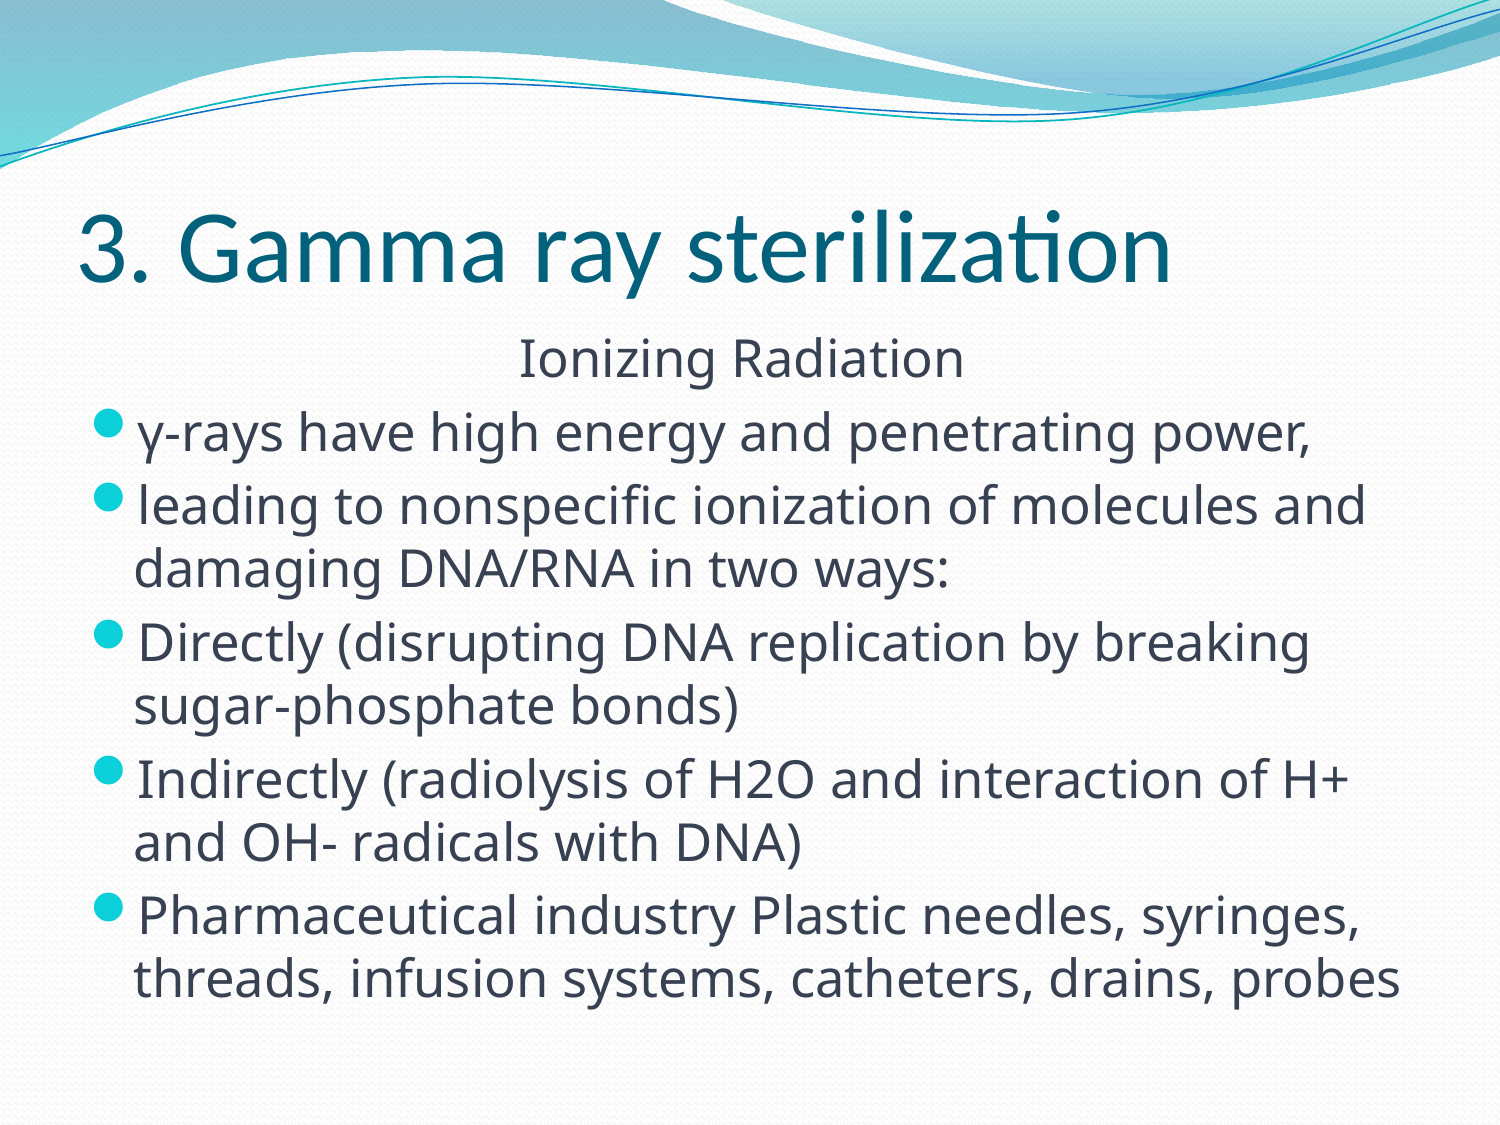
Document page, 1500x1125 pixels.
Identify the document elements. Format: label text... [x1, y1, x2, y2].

title 3. Gamma ray sterilization [75, 115, 1425, 303]
list Ionizing Radiation γ-rays have high energy and penetrating power, leading to nonspecific ionization of molecules and damaging DNA/RNA in two ways: Directly (disrupting DNA replication by breaking sugar-phosphate bonds) Indirectly (radiolysis of H2O and interaction of H+ and OH- radicals with DNA) Pharmaceutical industry Plastic needles, syringes, threads, infusion systems, catheters, drains, probes [75, 317, 1425, 1038]
